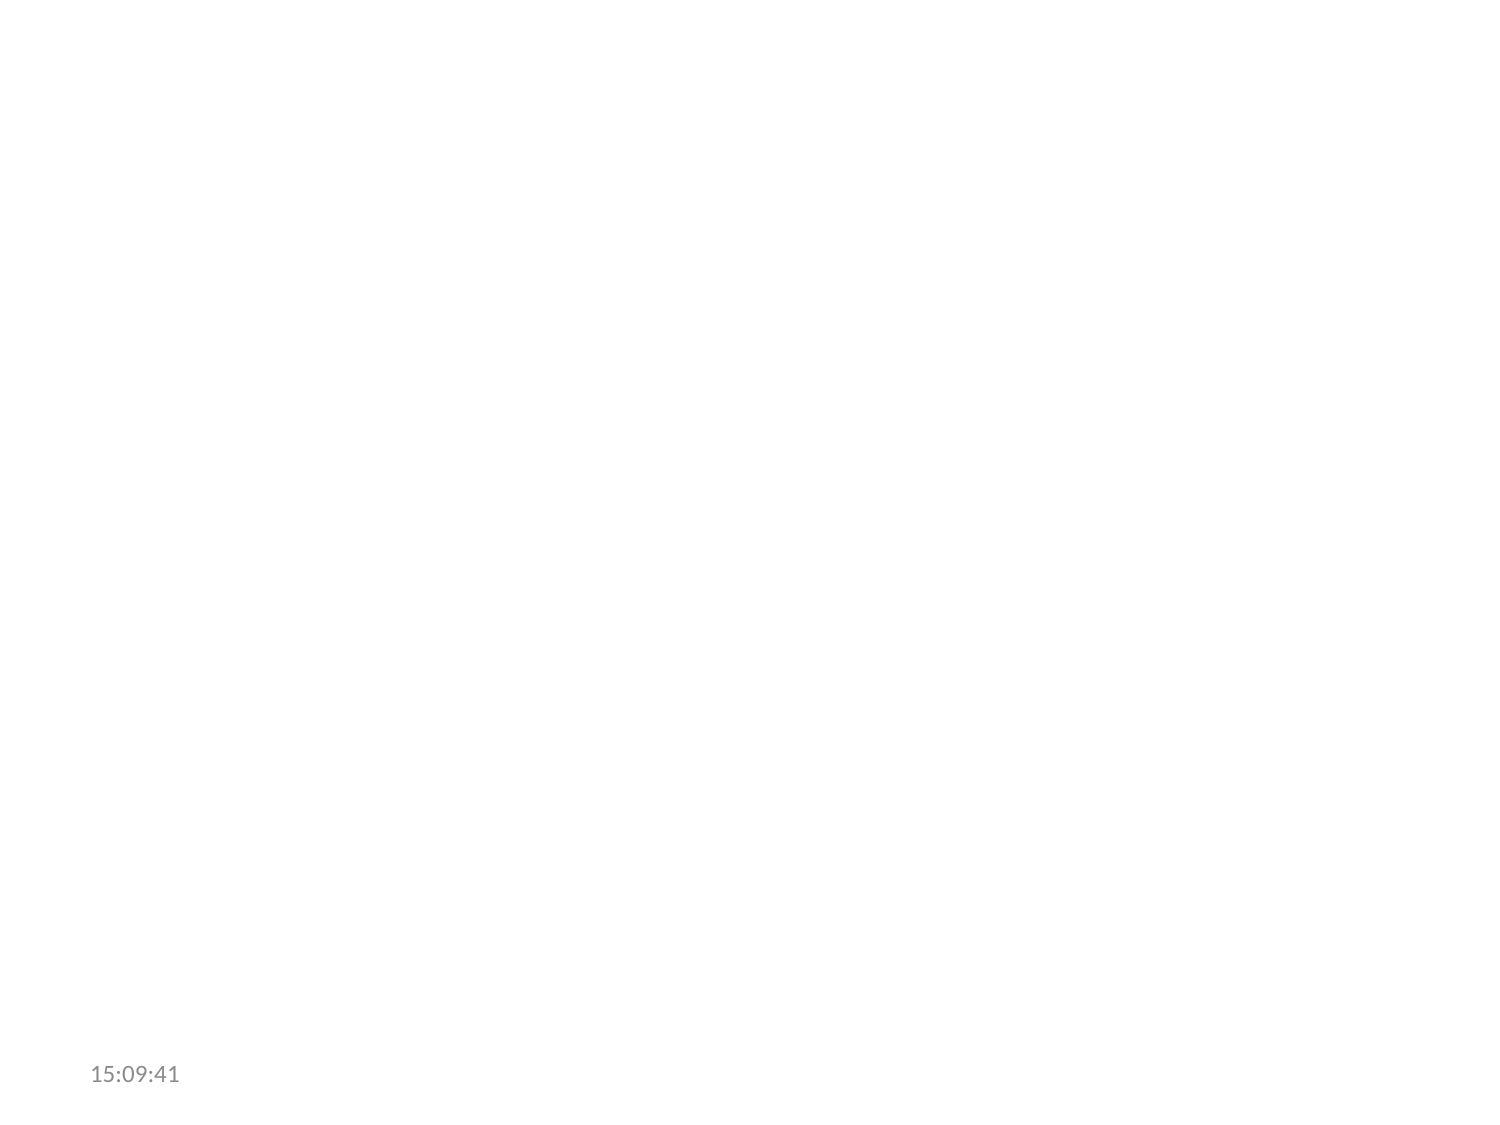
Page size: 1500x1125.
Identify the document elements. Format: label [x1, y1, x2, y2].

slide_number [75, 1042, 425, 1103]
